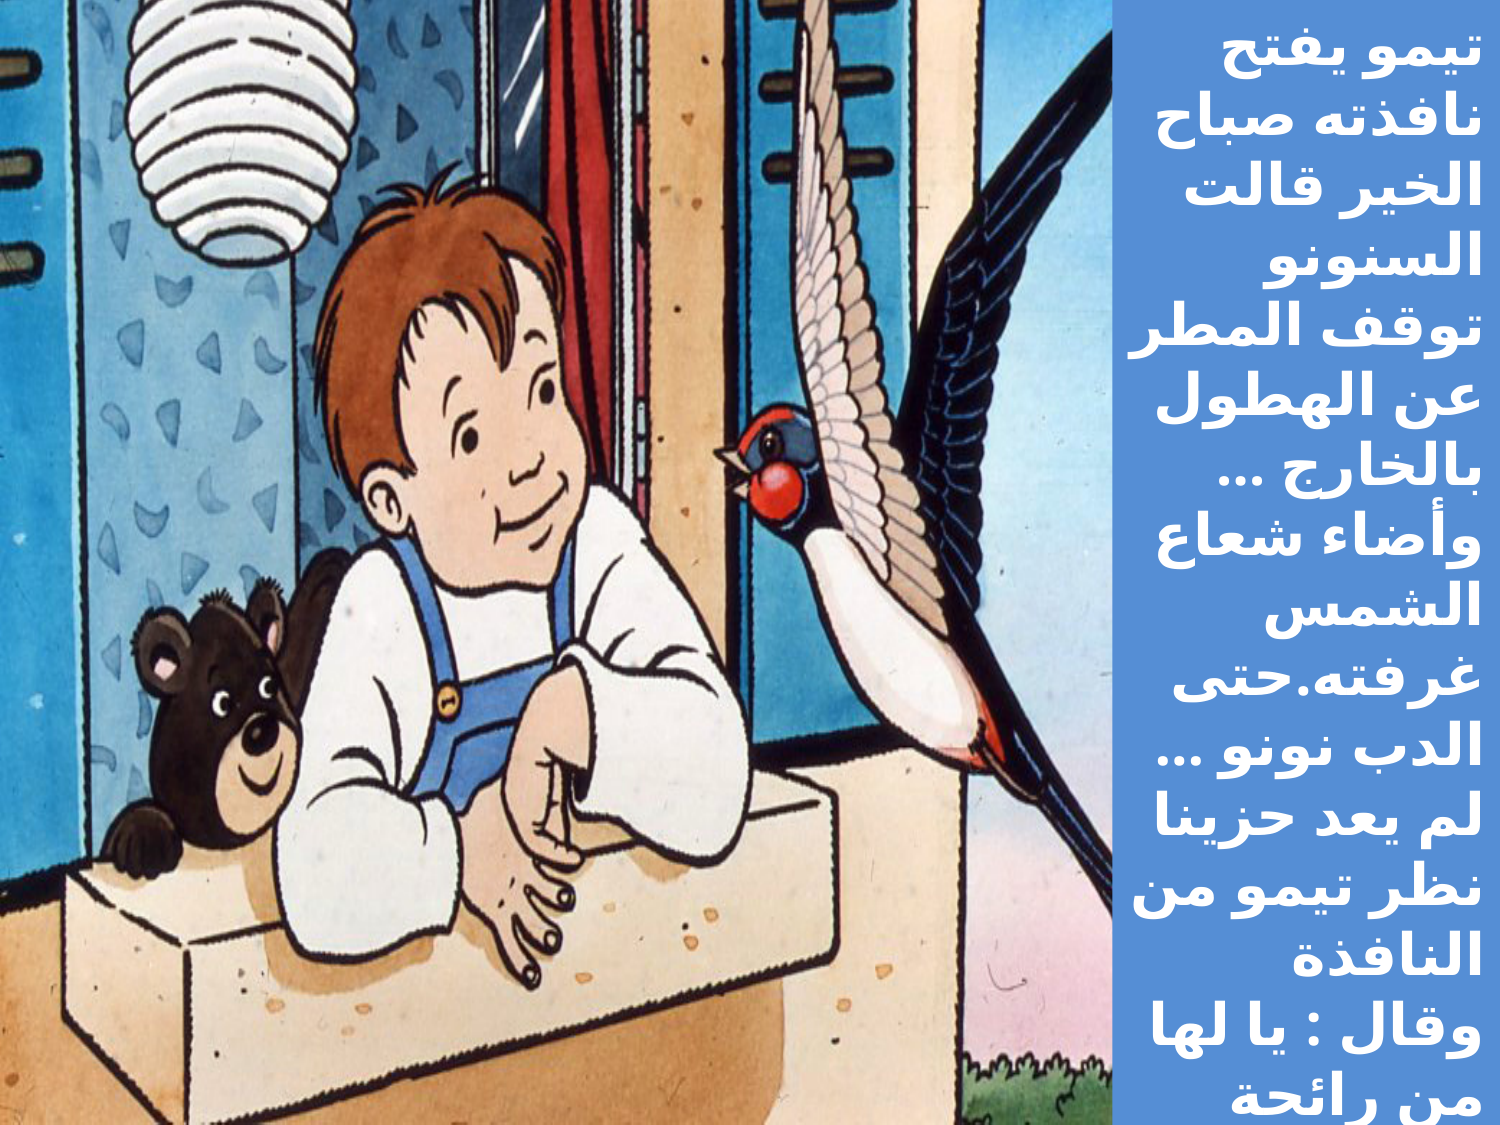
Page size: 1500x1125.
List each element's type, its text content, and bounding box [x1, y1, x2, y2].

text_box تيمو يفتح نافذته صباح الخير قالت السنونو توقف المطر عن الهطول بالخارج ... وأضاء شعاع الشمس غرفته.حتى الدب نونو ... لم يعد حزينا نظر تيمو من النافذة وقال : يا لها من رائحة ذكية وأخذ يستنشق رائحة العشب الرطب وعطر الزهور الأولى [1113, 0, 1500, 1125]
picture [0, 0, 1113, 1125]
